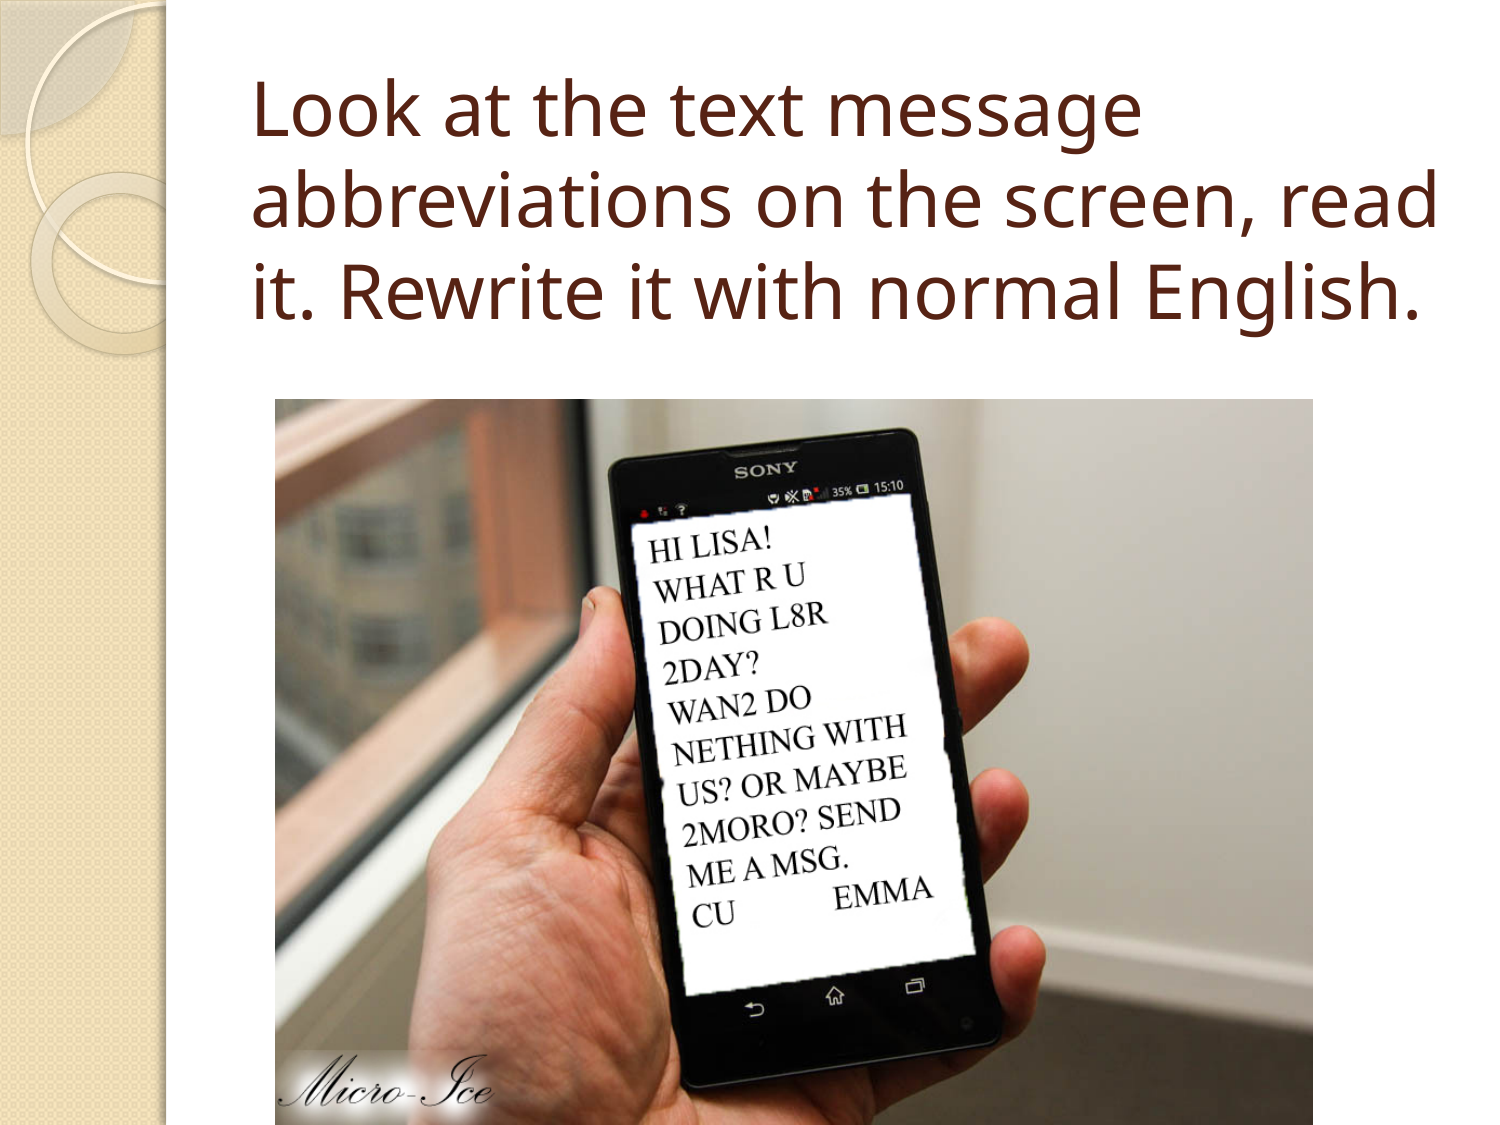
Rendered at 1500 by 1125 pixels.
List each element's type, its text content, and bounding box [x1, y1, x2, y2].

picture [274, 399, 1313, 1125]
title Look at the text message abbreviations on the screen, read it. Rewrite it with normal English. [235, 45, 1466, 350]
